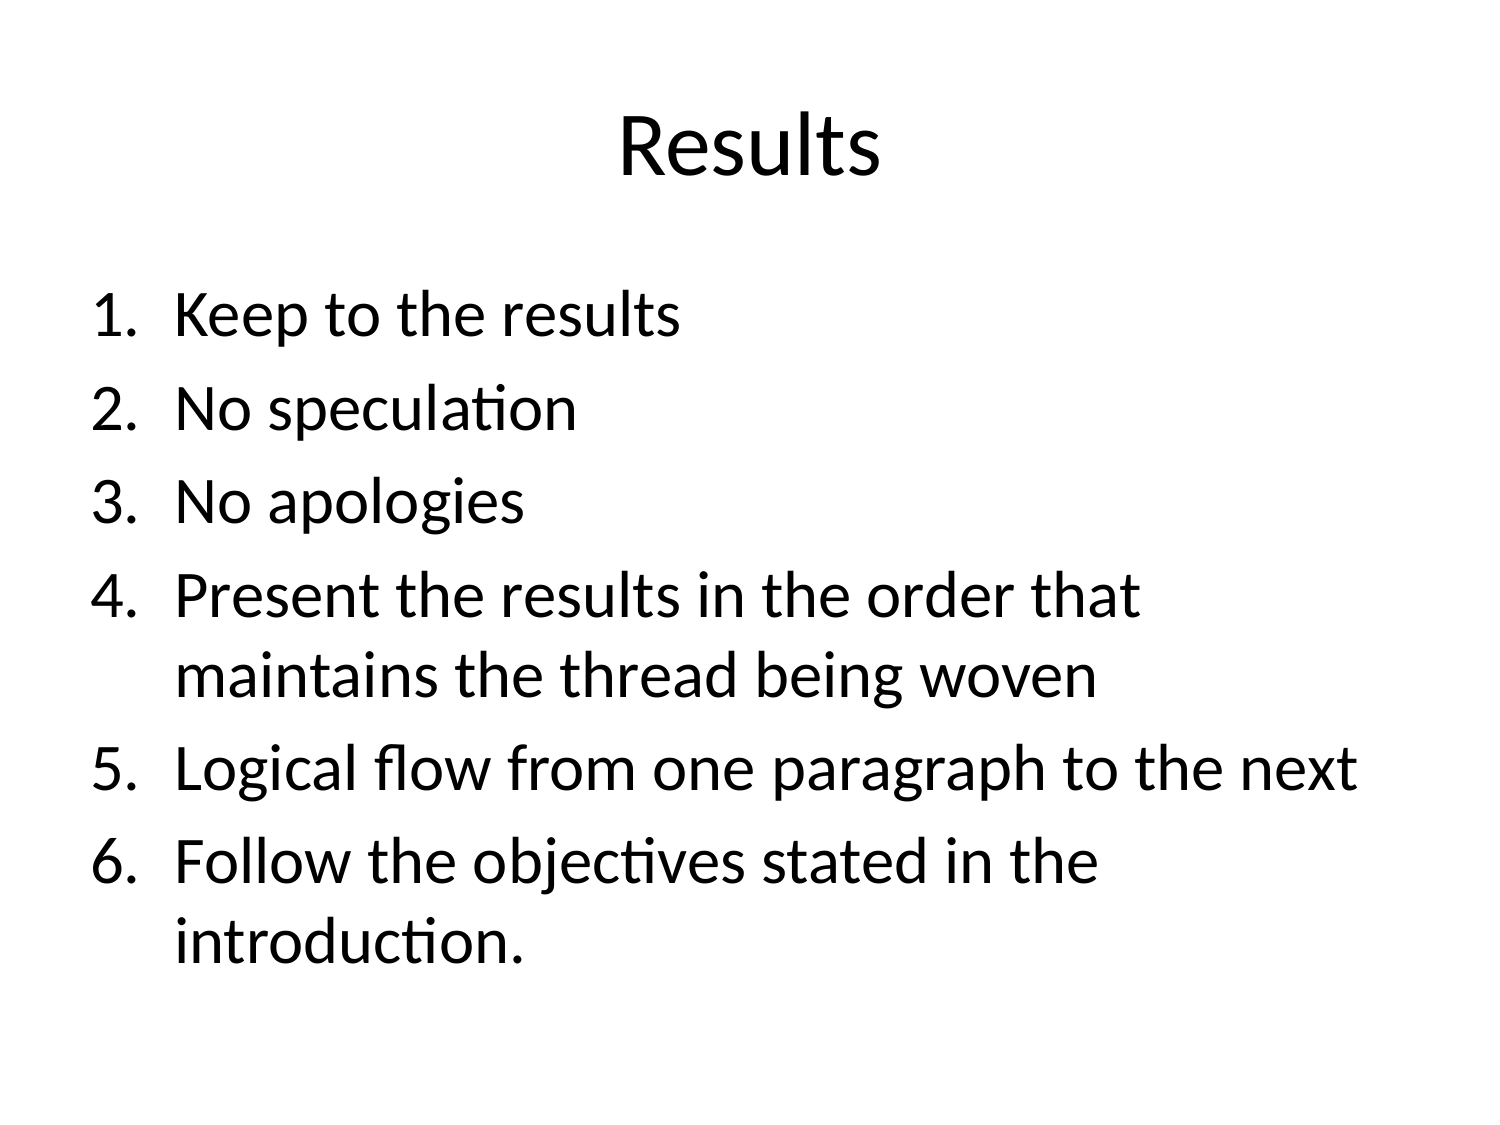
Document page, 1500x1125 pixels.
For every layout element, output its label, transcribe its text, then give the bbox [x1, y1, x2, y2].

list Keep to the results No speculation No apologies Present the results in the order that maintains the thread being woven Logical flow from one paragraph to the next Follow the objectives stated in the introduction. [75, 262, 1425, 1005]
title Results [75, 45, 1425, 233]
